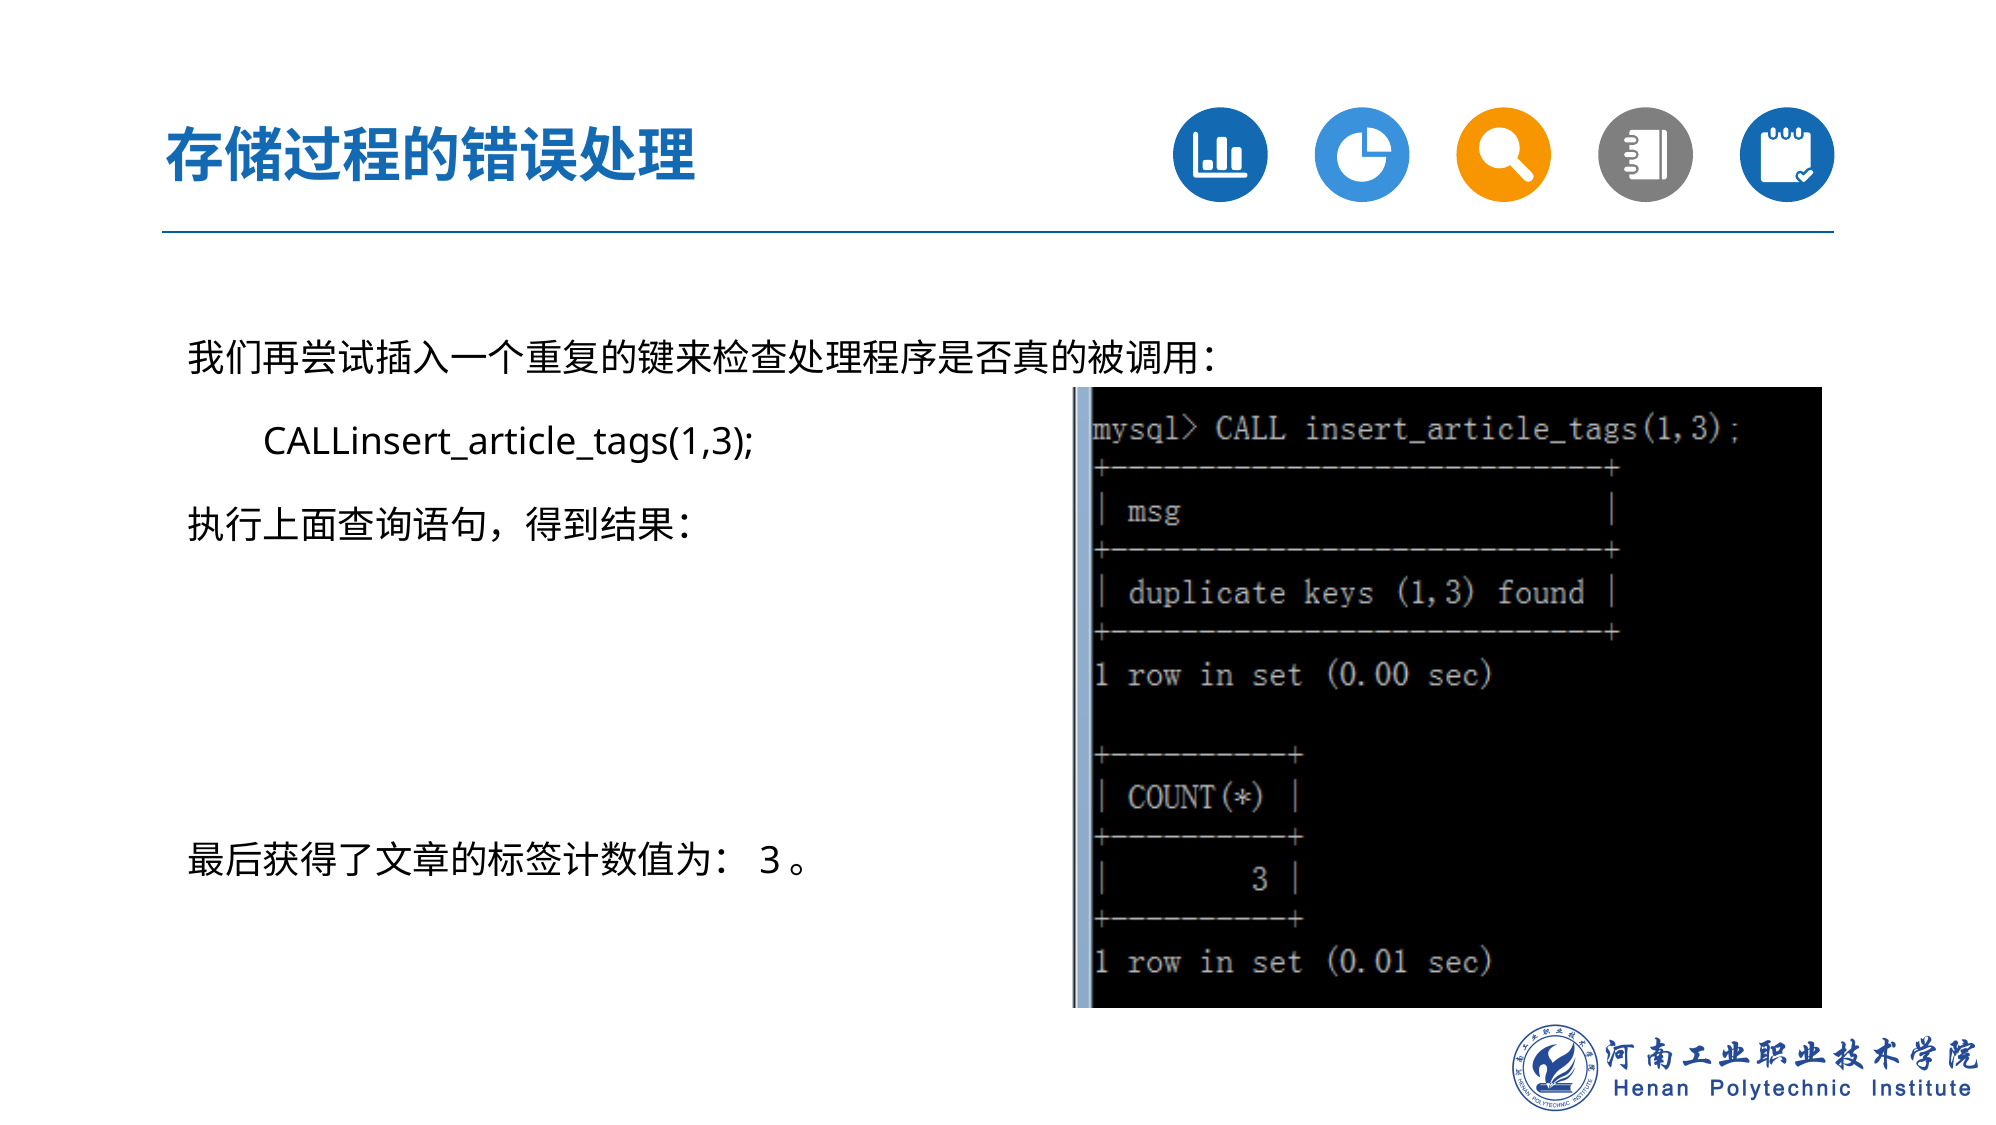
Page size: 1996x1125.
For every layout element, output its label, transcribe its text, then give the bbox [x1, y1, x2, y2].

text_box 存储过程的错误处理 [110, 93, 752, 203]
picture [1493, 1020, 1984, 1118]
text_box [1739, 107, 1835, 203]
picture [1072, 387, 1823, 1008]
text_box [1172, 107, 1268, 203]
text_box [1598, 107, 1694, 203]
text_box 我们再尝试插入一个重复的键来检查处理程序是否真的被调用： CALLinsert_article_tags(1,3); 执行上面查询语句，得到结果： 最后获得了文章的标签计数值为：3。 [167, 274, 1875, 977]
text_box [1314, 107, 1410, 203]
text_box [1456, 107, 1552, 203]
